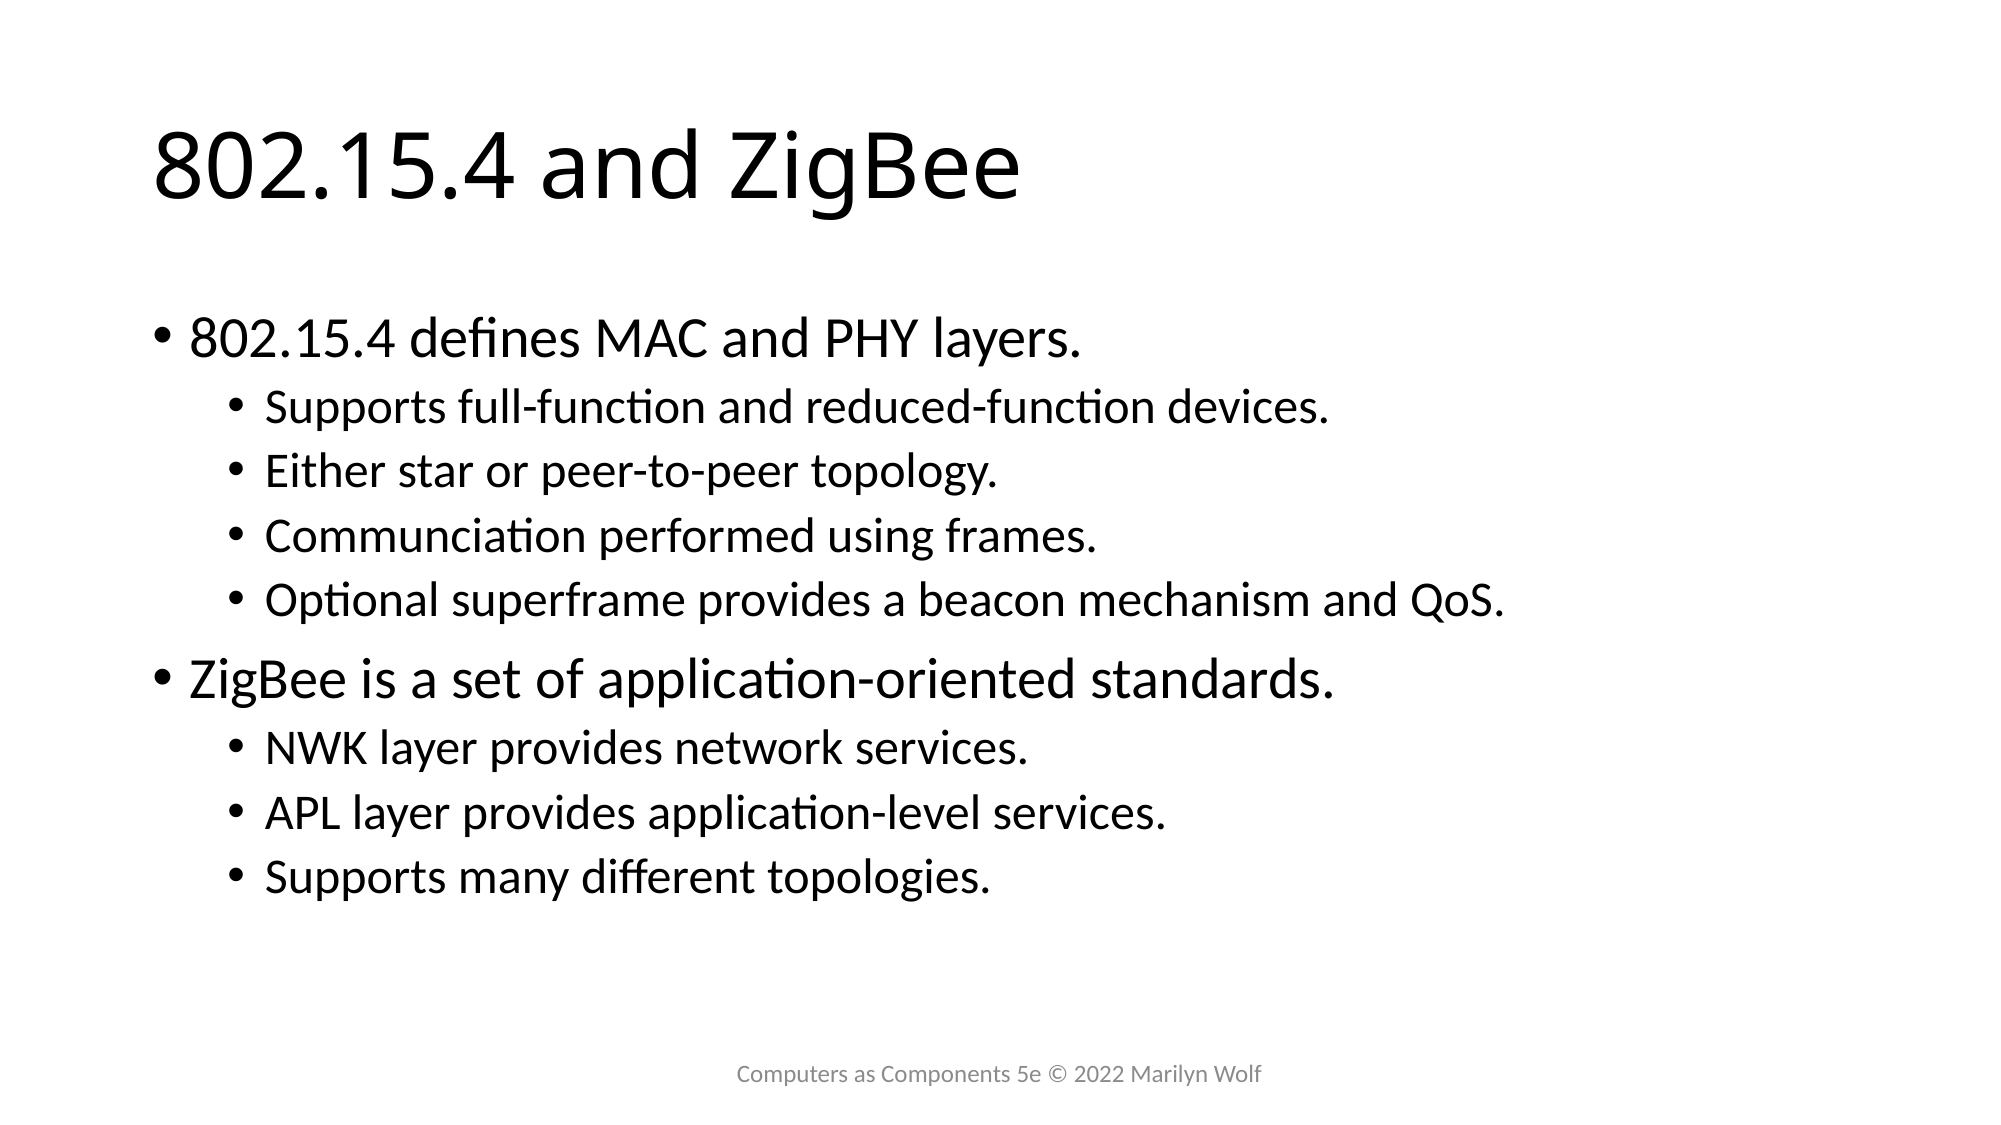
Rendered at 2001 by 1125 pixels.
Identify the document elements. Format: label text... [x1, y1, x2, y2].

title 802.15.4 and ZigBee [137, 59, 1863, 278]
footer Computers as Components 5e © 2022 Marilyn Wolf [662, 1042, 1338, 1103]
list 802.15.4 defines MAC and PHY layers. Supports full-function and reduced-function devices. Either star or peer-to-peer topology. Communciation performed using frames. Optional superframe provides a beacon mechanism and QoS. ZigBee is a set of application-oriented standards. NWK layer provides network services. APL layer provides application-level services. Supports many different topologies. [137, 299, 1863, 1014]
